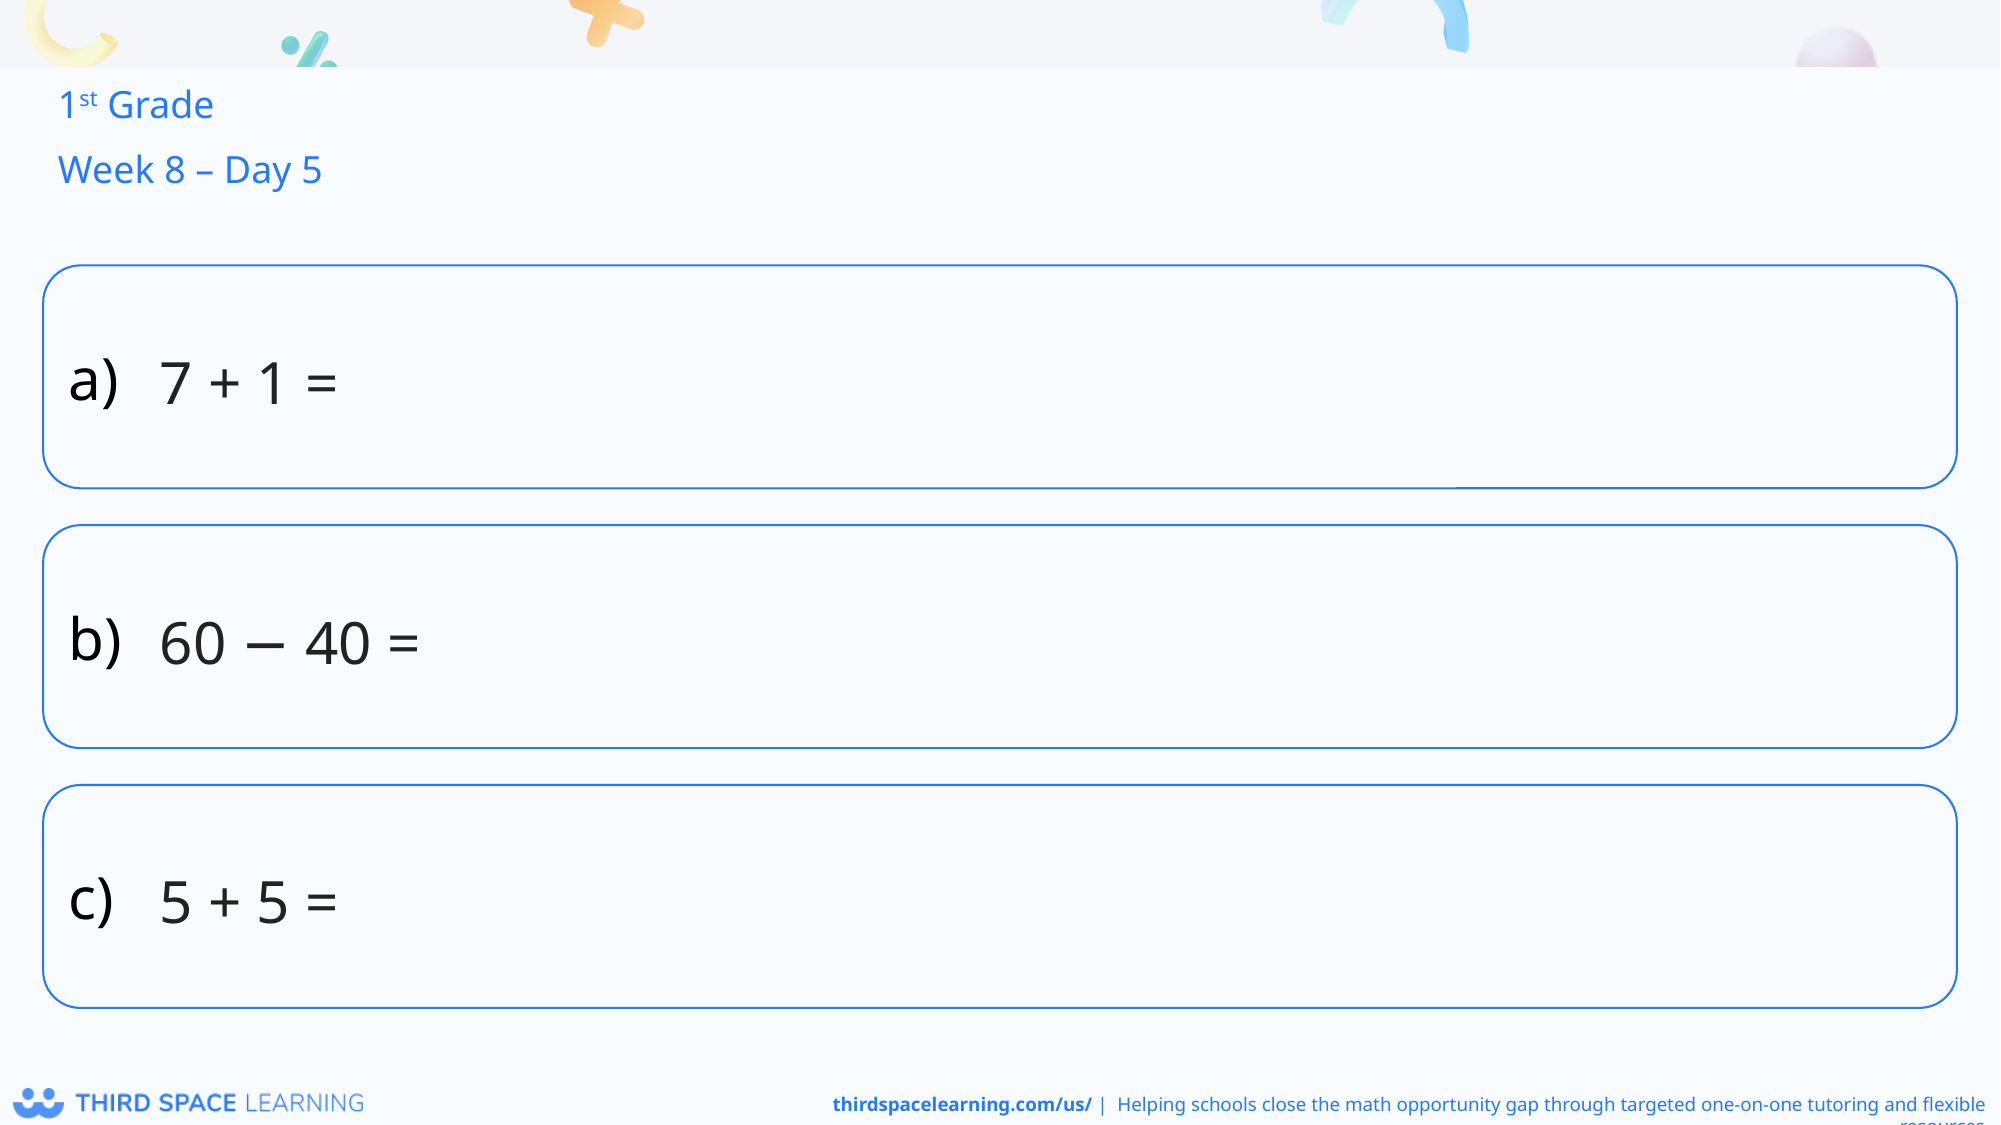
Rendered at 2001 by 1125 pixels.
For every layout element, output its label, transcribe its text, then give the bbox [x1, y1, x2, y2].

list 5 + 5 = [144, 807, 1922, 994]
list 7 + 1 = [144, 288, 1922, 474]
picture [13, 1088, 365, 1119]
picture [0, 0, 2000, 67]
text_box 1st Grade Week 8 – Day 5 [43, 73, 509, 212]
list 60 − 40 = [144, 548, 1922, 734]
